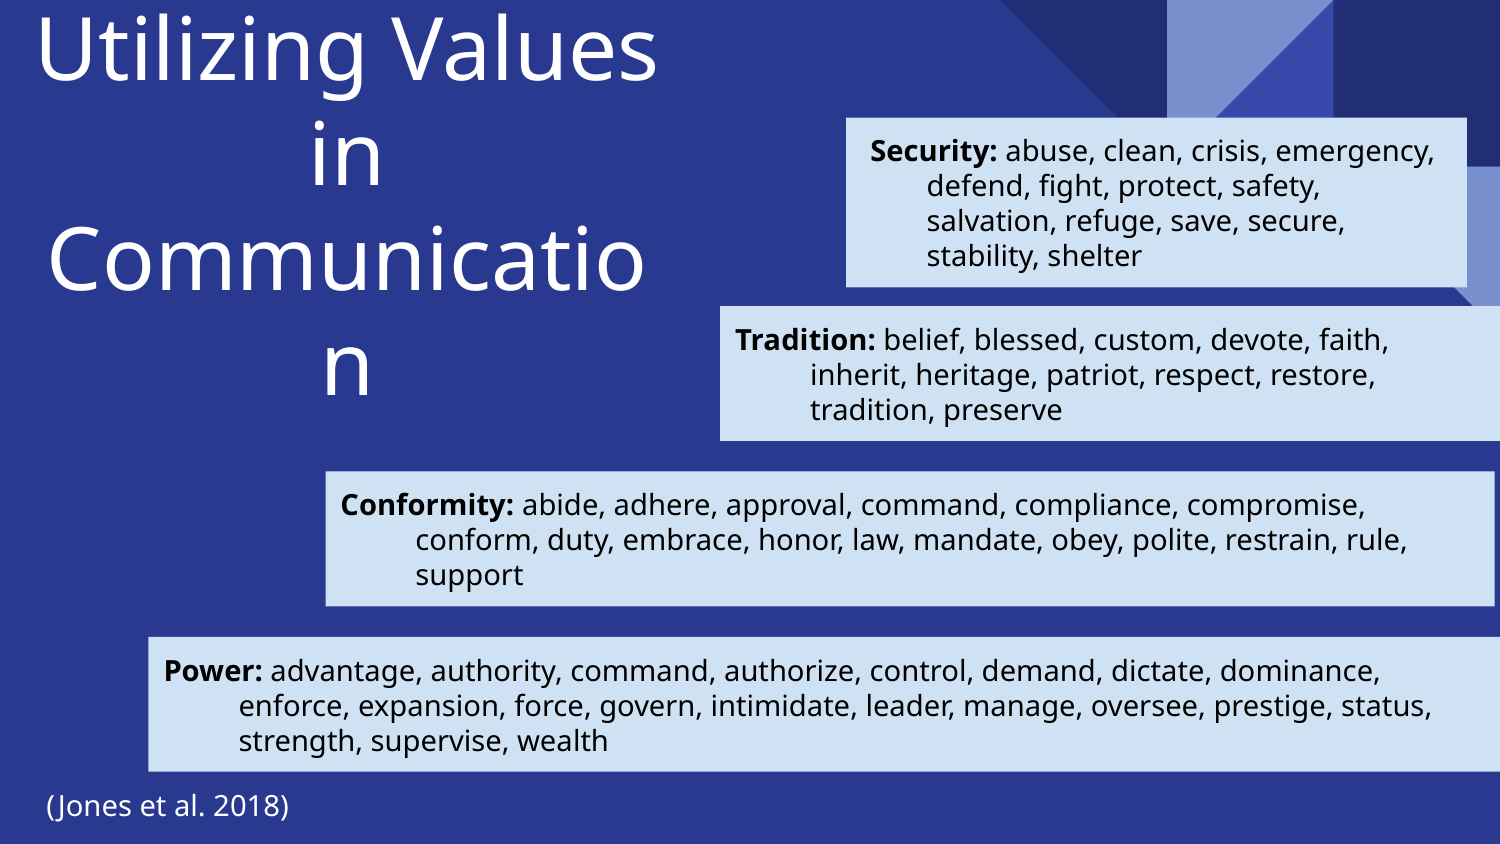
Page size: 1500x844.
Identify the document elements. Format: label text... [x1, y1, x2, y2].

text_box Power: advantage, authority, command, authorize, control, demand, dictate, dominance, enforce, expansion, force, govern, intimidate, leader, manage, oversee, prestige, status, strength, supervise, wealth [148, 636, 1500, 772]
text_box Conformity: abide, adhere, approval, command, compliance, compromise, conform, duty, embrace, honor, law, mandate, obey, polite, restrain, rule, support [325, 471, 1495, 607]
text_box (Jones et al. 2018) [31, 772, 423, 837]
title Utilizing Values in Communication [13, 134, 681, 272]
text_box Tradition: belief, blessed, custom, devote, faith, inherit, heritage, patriot, respect, restore, tradition, preserve [720, 306, 1500, 441]
text_box Security: abuse, clean, crisis, emergency, defend, fight, protect, safety, salvation, refuge, save, secure, stability, shelter [846, 117, 1467, 288]
